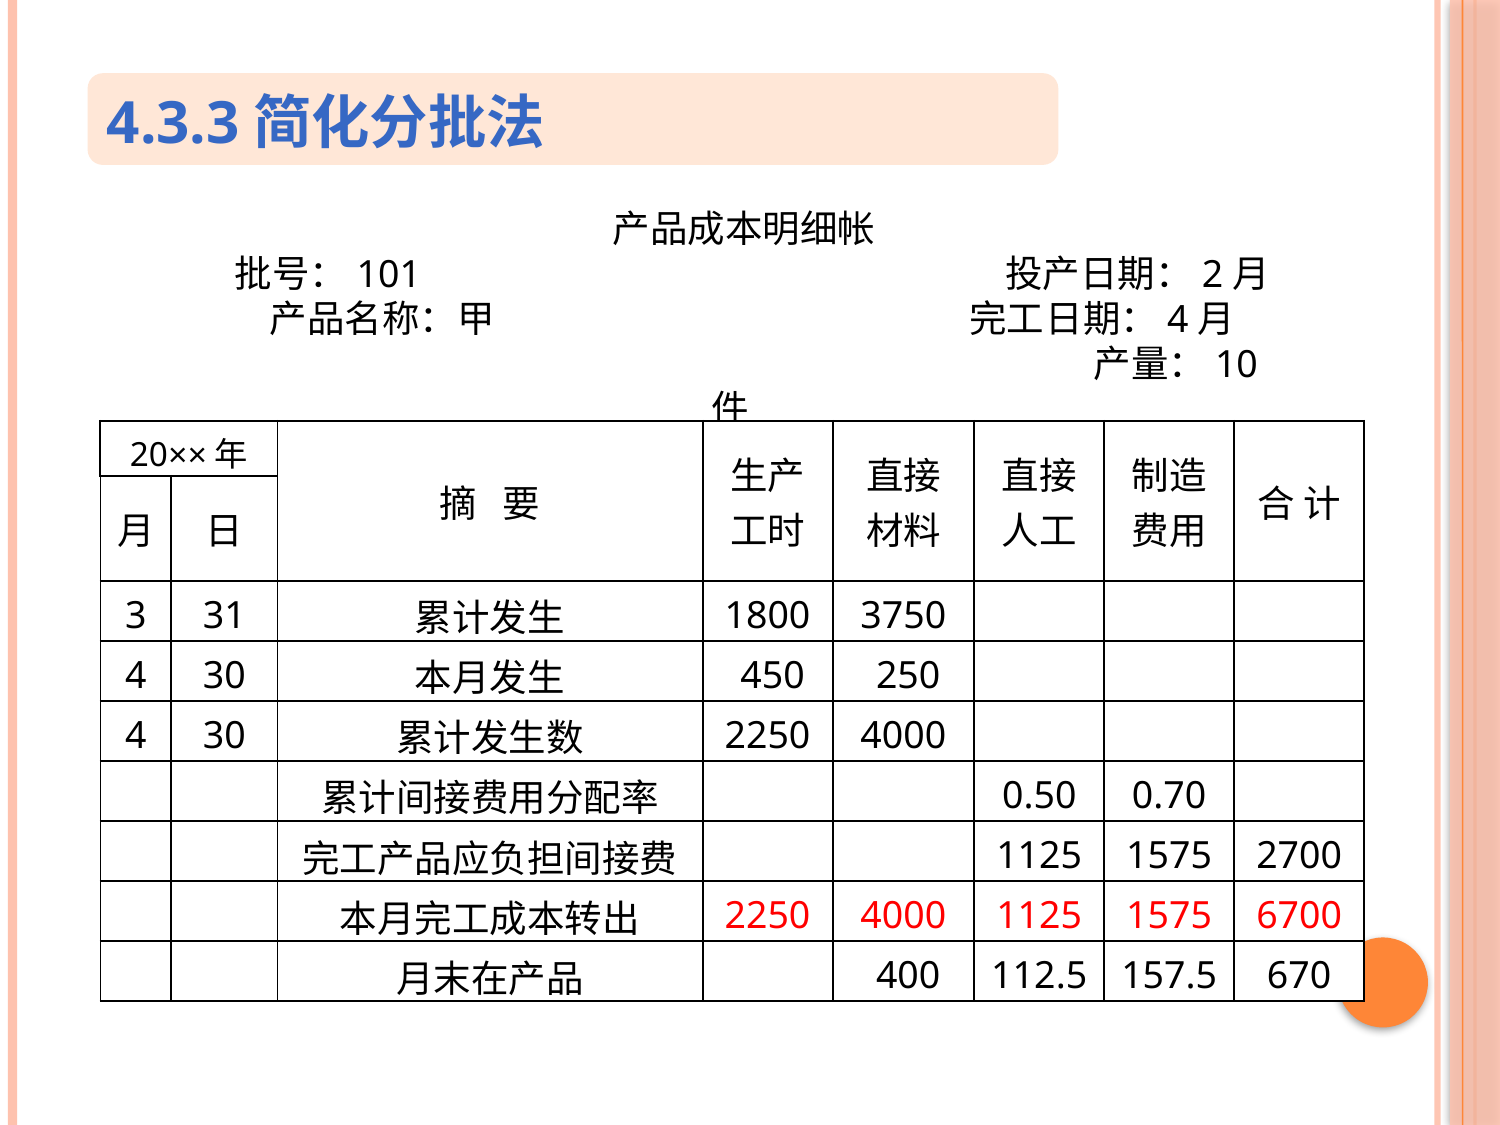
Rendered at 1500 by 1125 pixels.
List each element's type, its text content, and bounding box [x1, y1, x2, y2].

table_cell [1105, 582, 1233, 640]
table_cell [101, 822, 170, 880]
table_cell 1125 [975, 882, 1103, 940]
table_cell 累计间接费用分配率 [278, 762, 702, 820]
table_cell [834, 762, 973, 820]
table_cell [172, 942, 277, 1000]
table_cell 本月完工成本转出 [278, 882, 702, 940]
table_cell [704, 762, 832, 820]
table_cell 4 [101, 702, 170, 760]
table_cell [1235, 702, 1363, 760]
table_cell 250 [834, 642, 973, 700]
table_cell 450 [704, 642, 832, 700]
table_header 直接人工 [975, 422, 1103, 580]
table_cell 完工产品应负担间接费 [278, 822, 702, 880]
table_cell [704, 822, 832, 880]
table_cell 30 [172, 642, 277, 700]
table_cell 4 [101, 642, 170, 700]
table_cell 1800 [704, 582, 832, 640]
table_cell 本月发生 [278, 642, 702, 700]
table_cell [172, 762, 277, 820]
table_cell [172, 882, 277, 940]
text_box 产品成本明细帐 批号：101 投产日期：2月 产品名称：甲 完工日期：4月 产量：10件 [173, 220, 1296, 415]
table_cell 2250 [704, 882, 832, 940]
table_cell 月末在产品 [278, 942, 702, 1000]
table_cell [172, 822, 277, 880]
table_cell 0.70 [1105, 762, 1233, 820]
table_cell 累计发生数 [278, 702, 702, 760]
text_box 4.3.3简化分批法 [87, 73, 1059, 165]
table_cell [101, 762, 170, 820]
table_cell 1575 [1105, 882, 1233, 940]
table_cell 2700 [1235, 822, 1363, 880]
table_cell 1575 [1105, 822, 1233, 880]
table_header 摘 要 [278, 422, 702, 580]
table_cell 0.50 [975, 762, 1103, 820]
table_cell 2250 [704, 702, 832, 760]
table_header 合 计 [1235, 422, 1363, 580]
table_cell [101, 882, 170, 940]
table_header 20××年 [101, 422, 277, 475]
table_cell 31 [172, 582, 277, 640]
table_cell [1105, 702, 1233, 760]
table_header 生产工时 [704, 422, 832, 580]
table_cell [1235, 582, 1363, 640]
table_cell [704, 942, 832, 1000]
table_cell 4000 [834, 702, 973, 760]
table_cell [1235, 762, 1363, 820]
table_cell 3750 [834, 582, 973, 640]
table_cell 670 [1235, 942, 1363, 1000]
table_cell 6700 [1235, 882, 1363, 940]
table_cell [1105, 642, 1233, 700]
table_cell 1125 [975, 822, 1103, 880]
table_cell [975, 702, 1103, 760]
table_cell 400 [834, 942, 973, 1000]
table_header 制造费用 [1105, 422, 1233, 580]
table_cell [975, 642, 1103, 700]
table_cell 月 [101, 477, 170, 580]
table_cell [975, 582, 1103, 640]
table_cell 112.5 [975, 942, 1103, 1000]
table_cell 3 [101, 582, 170, 640]
table_cell 4000 [834, 882, 973, 940]
table_cell 累计发生 [278, 582, 702, 640]
table_cell 157.5 [1105, 942, 1233, 1000]
table_header 直接材料 [834, 422, 973, 580]
table_cell [101, 942, 170, 1000]
table_cell [834, 822, 973, 880]
table_cell 日 [172, 477, 277, 580]
table_cell 30 [172, 702, 277, 760]
table_cell [1235, 642, 1363, 700]
